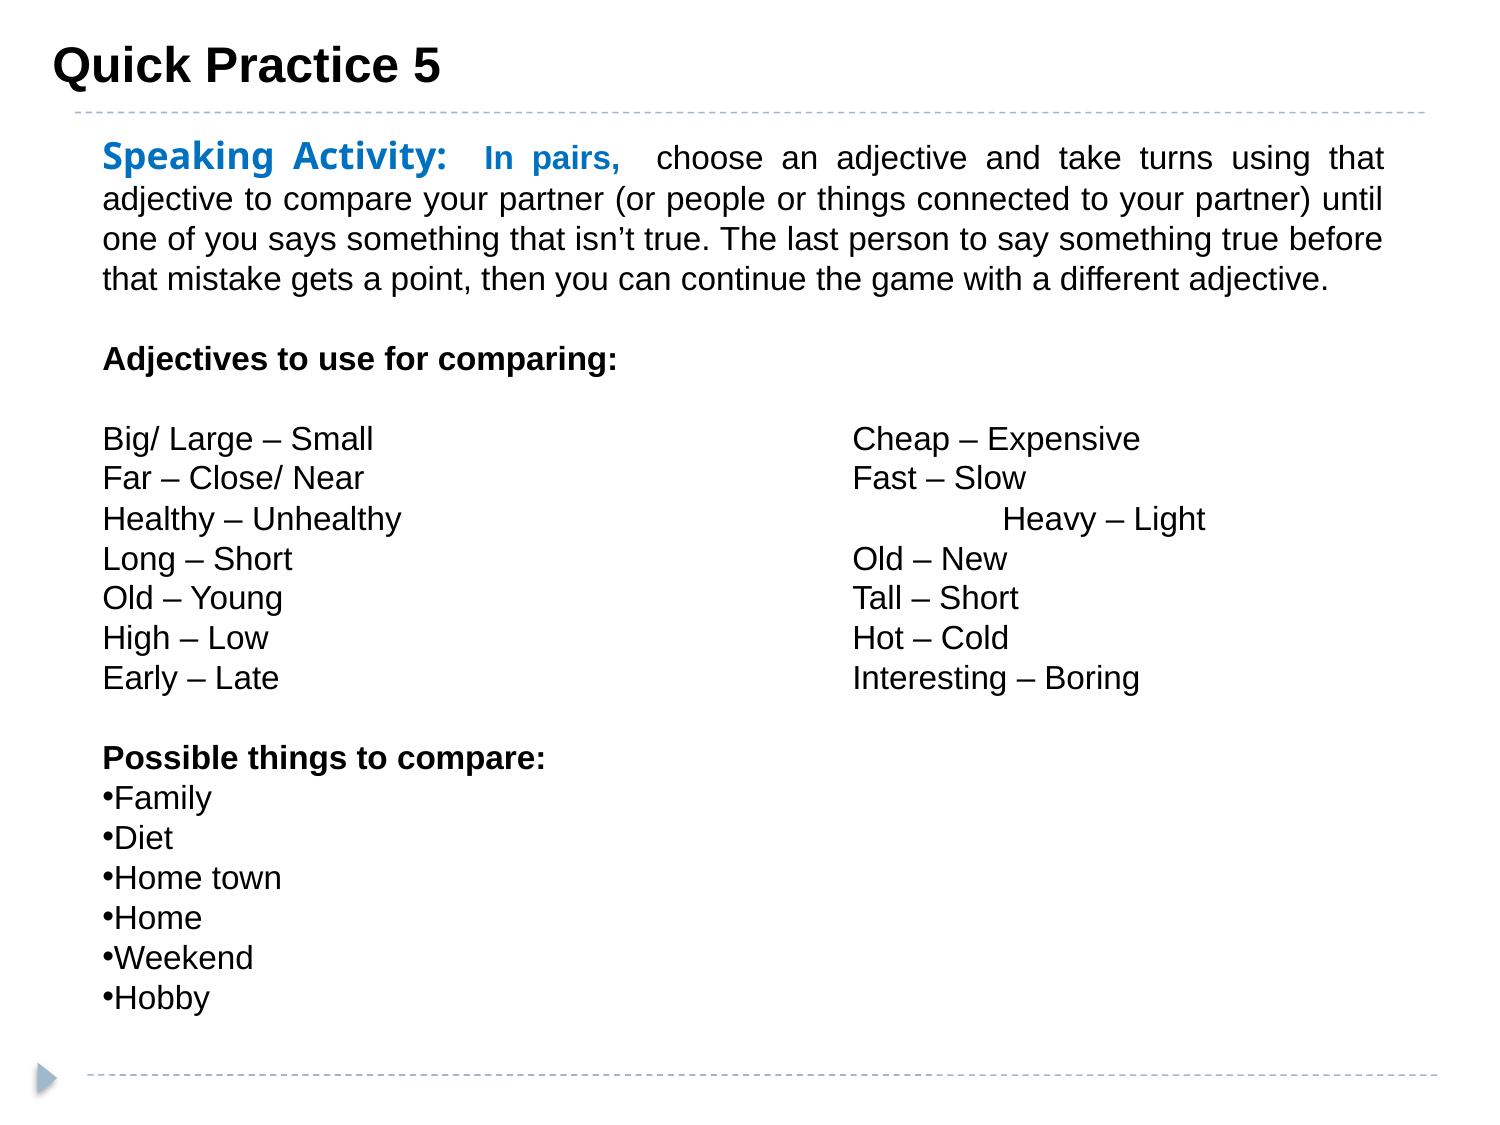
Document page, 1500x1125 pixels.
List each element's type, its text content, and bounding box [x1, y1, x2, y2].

title Quick Practice 5 [37, 24, 1463, 100]
text_box Speaking Activity: In pairs, choose an adjective and take turns using that adjective to compare your partner (or people or things connected to your partner) until one of you says something that isn’t true. The last person to say something true before that mistake gets a point, then you can continue the game with a different adjective. Adjectives to use for comparing: Big/ Large – Small Cheap – Expensive Far – Close/ Near Fast – Slow Healthy – Unhealthy Heavy – Light Long – Short Old – New Old – Young Tall – Short High – Low Hot – Cold Early – Late Interesting – Boring Possible things to compare: Family Diet Home town Home Weekend Hobby [87, 124, 1400, 1024]
